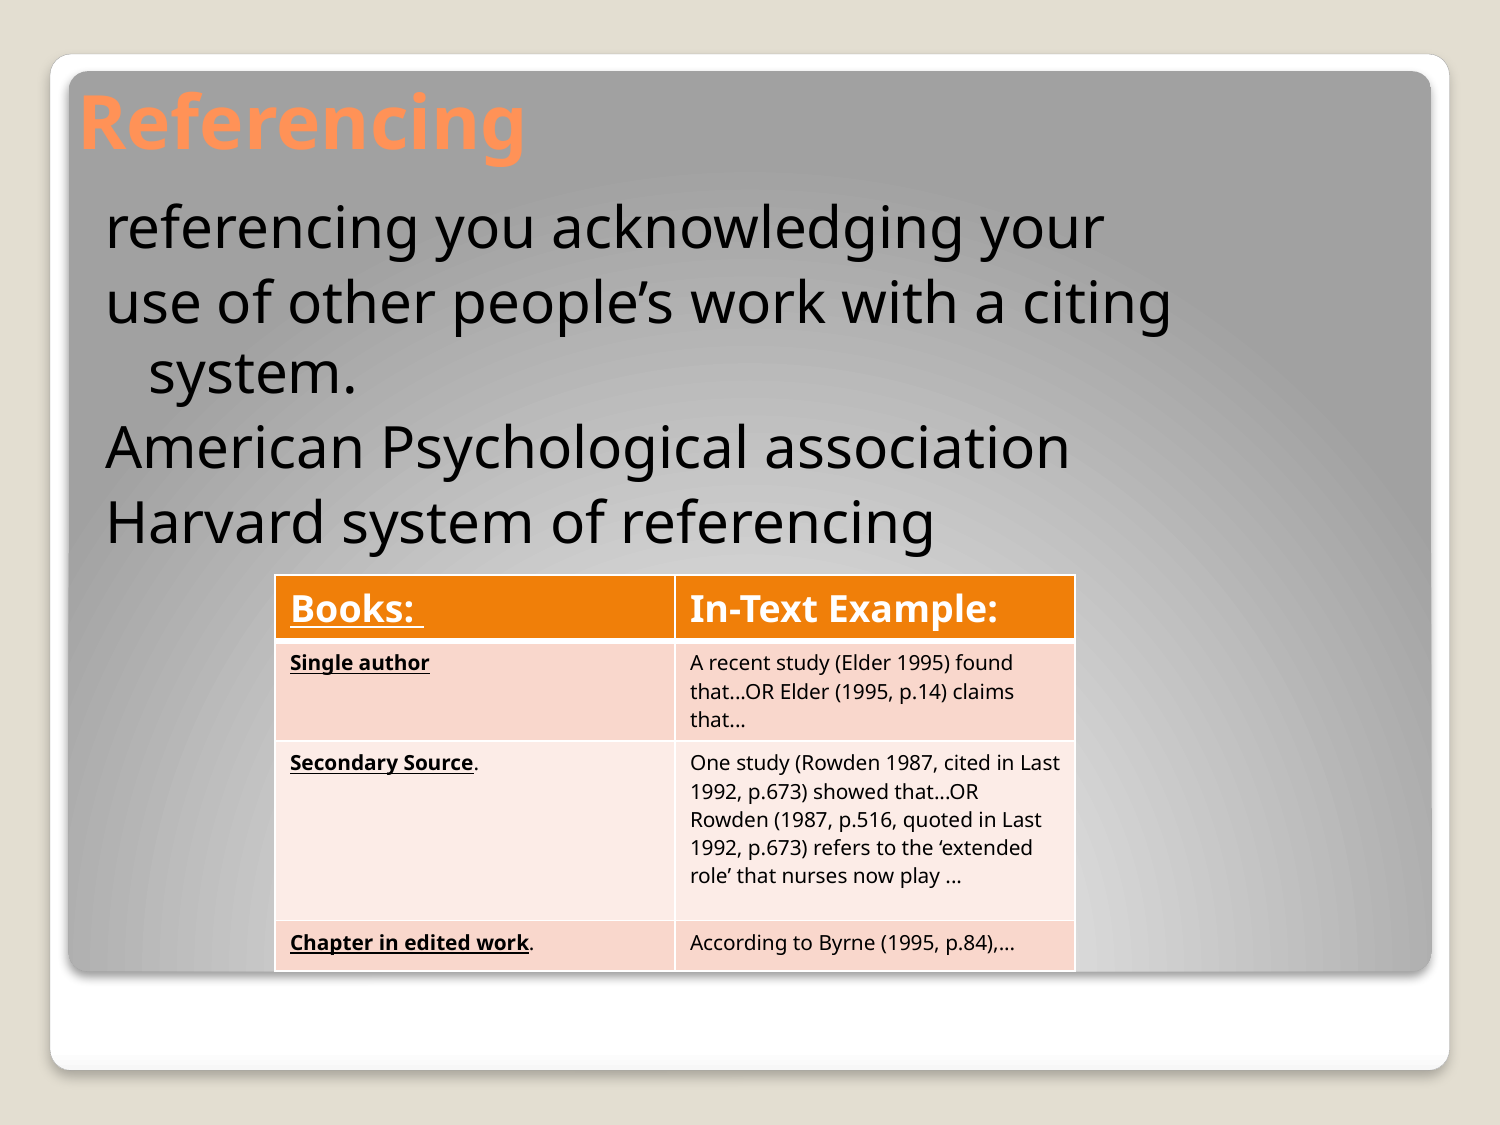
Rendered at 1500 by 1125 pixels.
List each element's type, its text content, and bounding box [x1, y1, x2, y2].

table_cell A recent study (Elder 1995) found that...OR Elder (1995, p.14) claims that... [676, 644, 1074, 740]
table_cell Chapter in edited work. [276, 921, 674, 970]
table_cell According to Byrne (1995, p.84),... [676, 921, 1074, 970]
table_cell One study (Rowden 1987, cited in Last 1992, p.673) showed that...OR Rowden (1987, p.516, quoted in Last 1992, p.673) refers to the ‘extended role’ that nurses now play ... [676, 742, 1074, 920]
table_cell Secondary Source. [276, 742, 674, 920]
table_cell Single author [276, 644, 674, 740]
table_header Books: [276, 576, 674, 638]
list referencing you acknowledging your use of other people’s work with a citing system. American Psychological association Harvard system of referencing [75, 174, 1393, 1000]
table_header In-Text Example: [676, 576, 1074, 638]
title Referencing [62, 0, 1405, 173]
